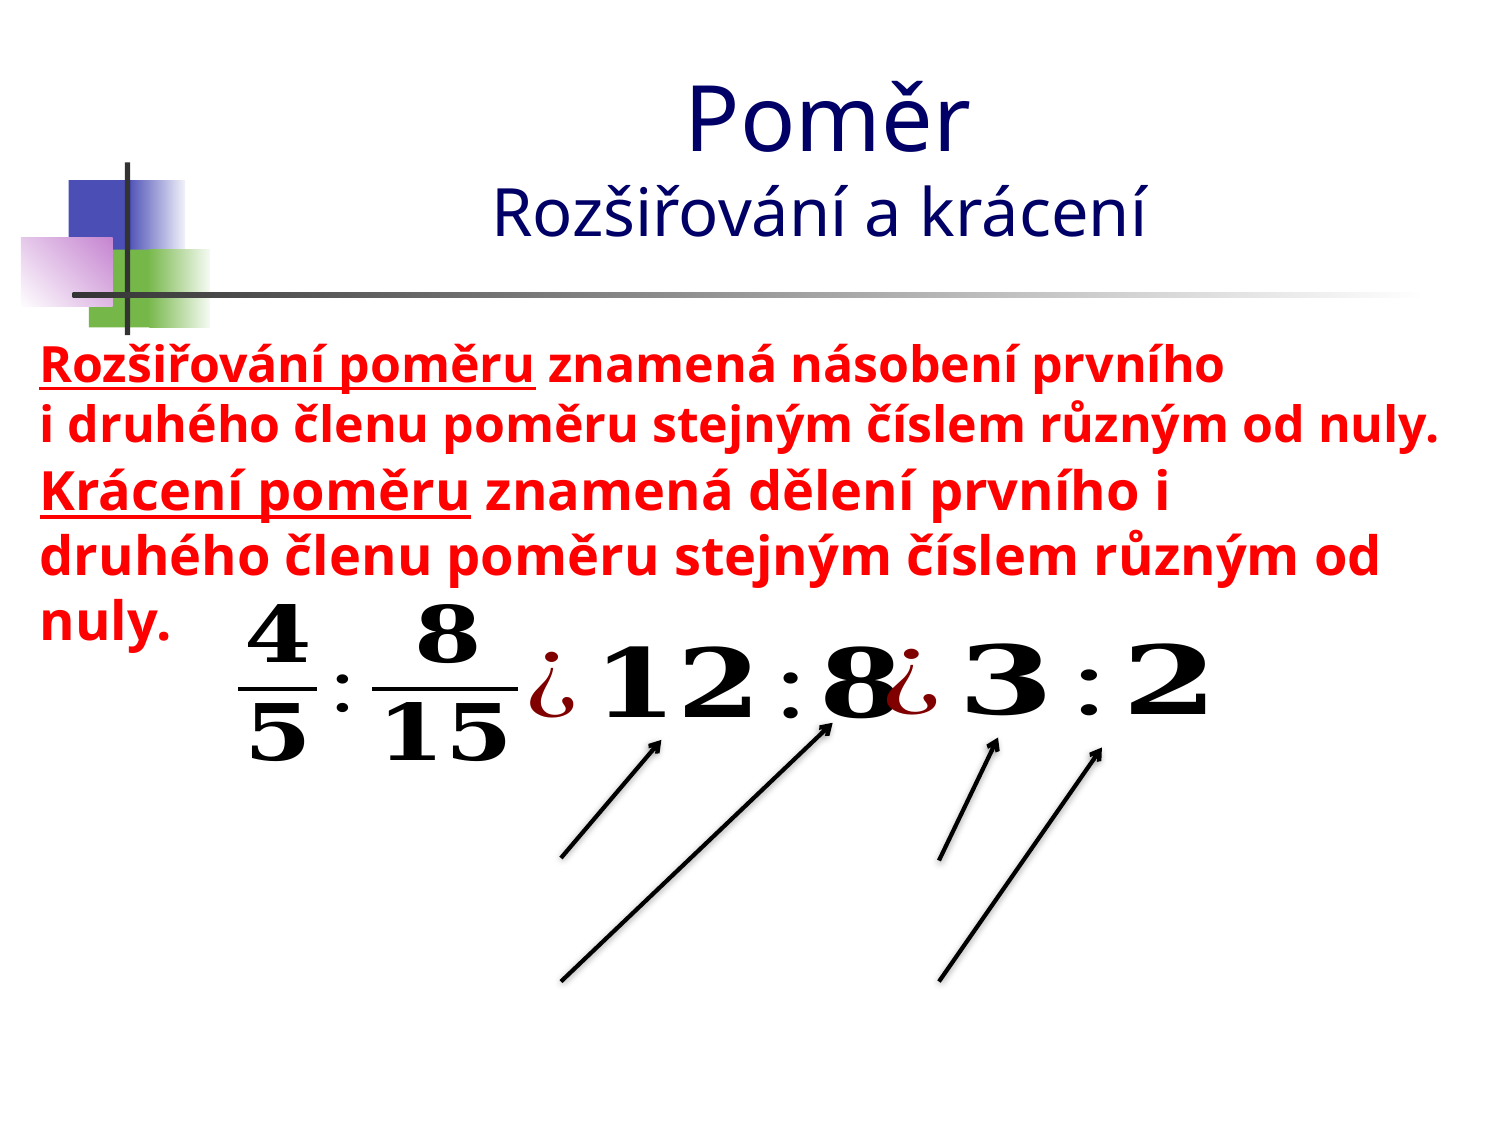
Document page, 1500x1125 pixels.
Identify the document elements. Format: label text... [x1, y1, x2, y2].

text_box Krácení poměru znamená dělení prvního i druhého členu poměru stejným číslem různým od nuly. [24, 449, 1407, 724]
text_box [938, 737, 999, 746]
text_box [938, 747, 1103, 982]
text_box Rozšiřování poměru znamená násobení prvního i druhého členu poměru stejným číslem různým od nuly. [24, 325, 1465, 521]
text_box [560, 722, 833, 982]
title Poměr Rozšiřování a krácení [188, 34, 1468, 276]
